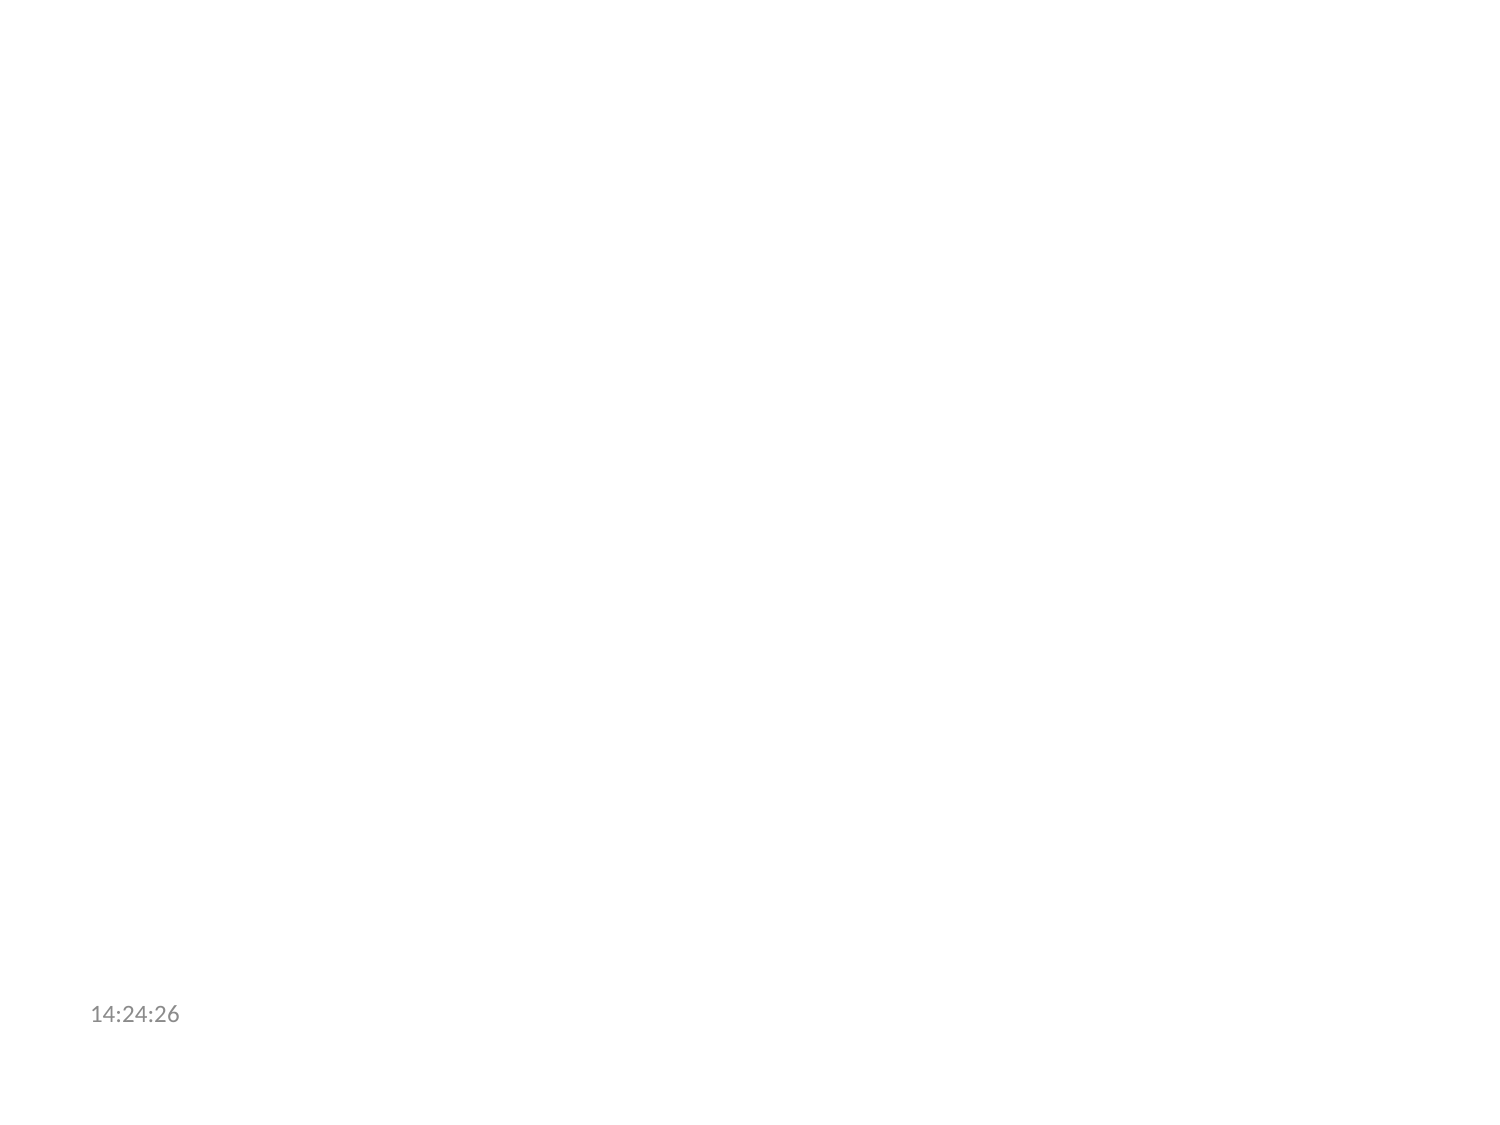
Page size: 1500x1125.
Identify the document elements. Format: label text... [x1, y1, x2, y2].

text_box 15:35:09 [75, 982, 425, 1043]
